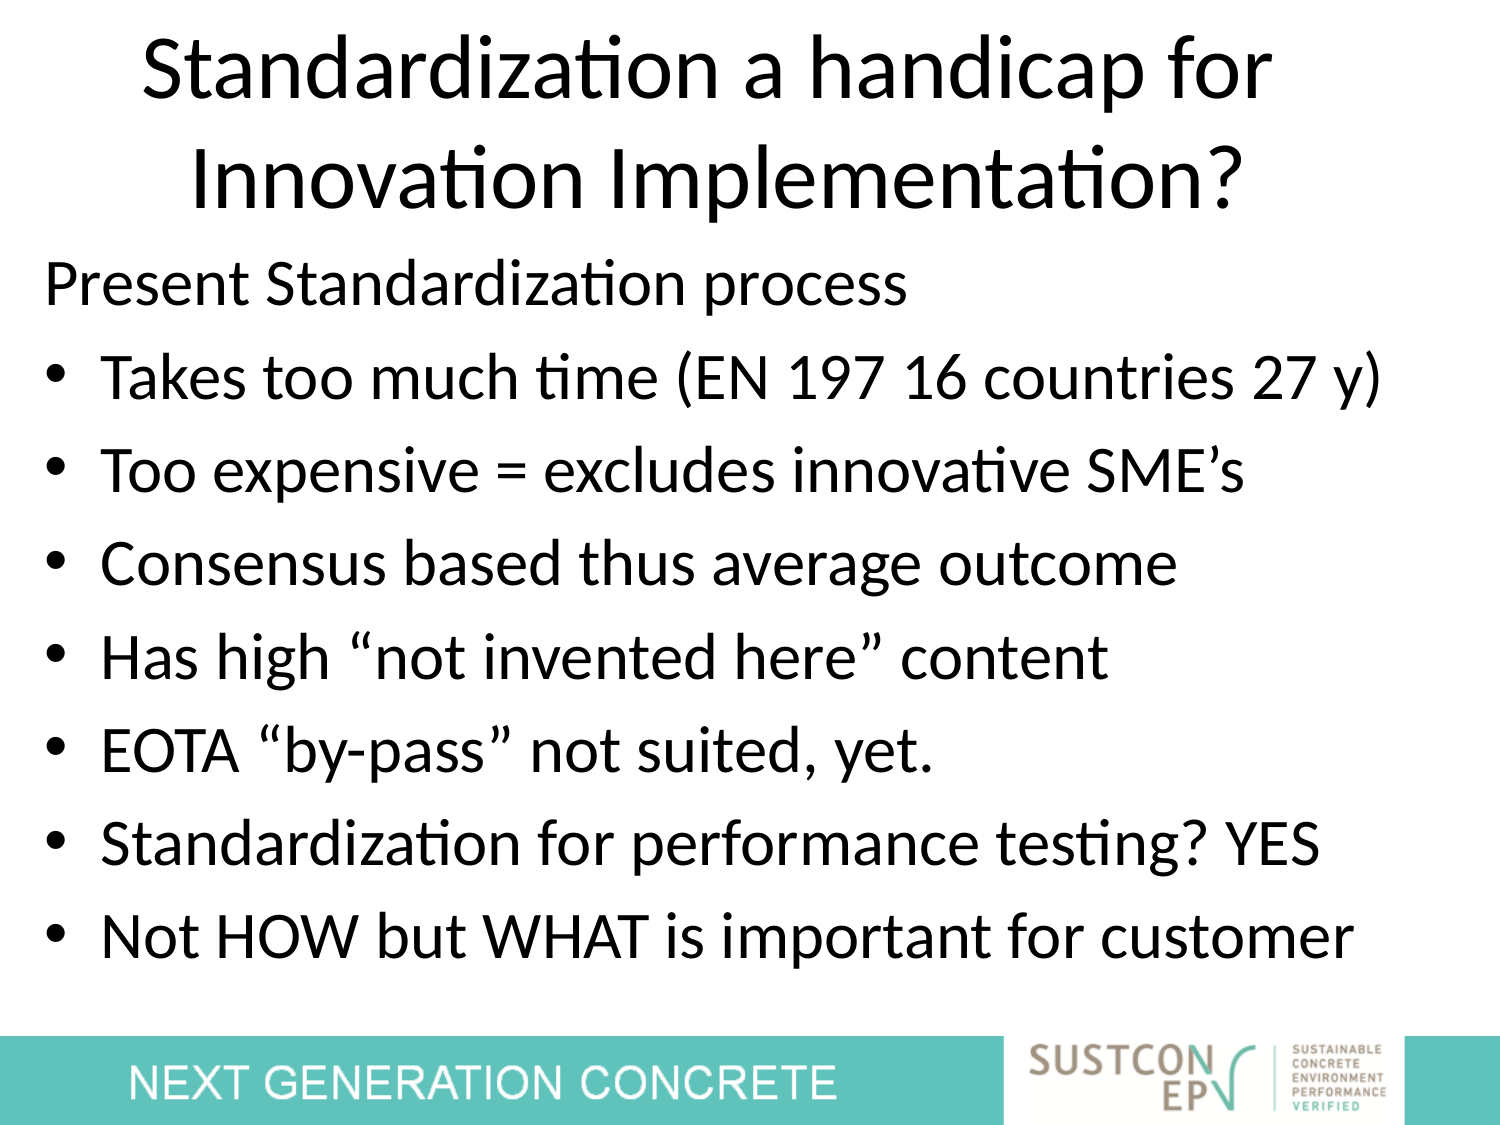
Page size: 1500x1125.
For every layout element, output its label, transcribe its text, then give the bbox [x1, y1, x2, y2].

picture [0, 1036, 1500, 1125]
list Present Standardization process Takes too much time (EN 197 16 countries 27 y) Too expensive = excludes innovative SME’s Consensus based thus average outcome Has high “not invented here” content EOTA “by-pass” not suited, yet. Standardization for performance testing? YES Not HOW but WHAT is important for customer [29, 231, 1471, 1035]
title Standardization a handicap for Innovation Implementation? [0, 24, 1438, 209]
